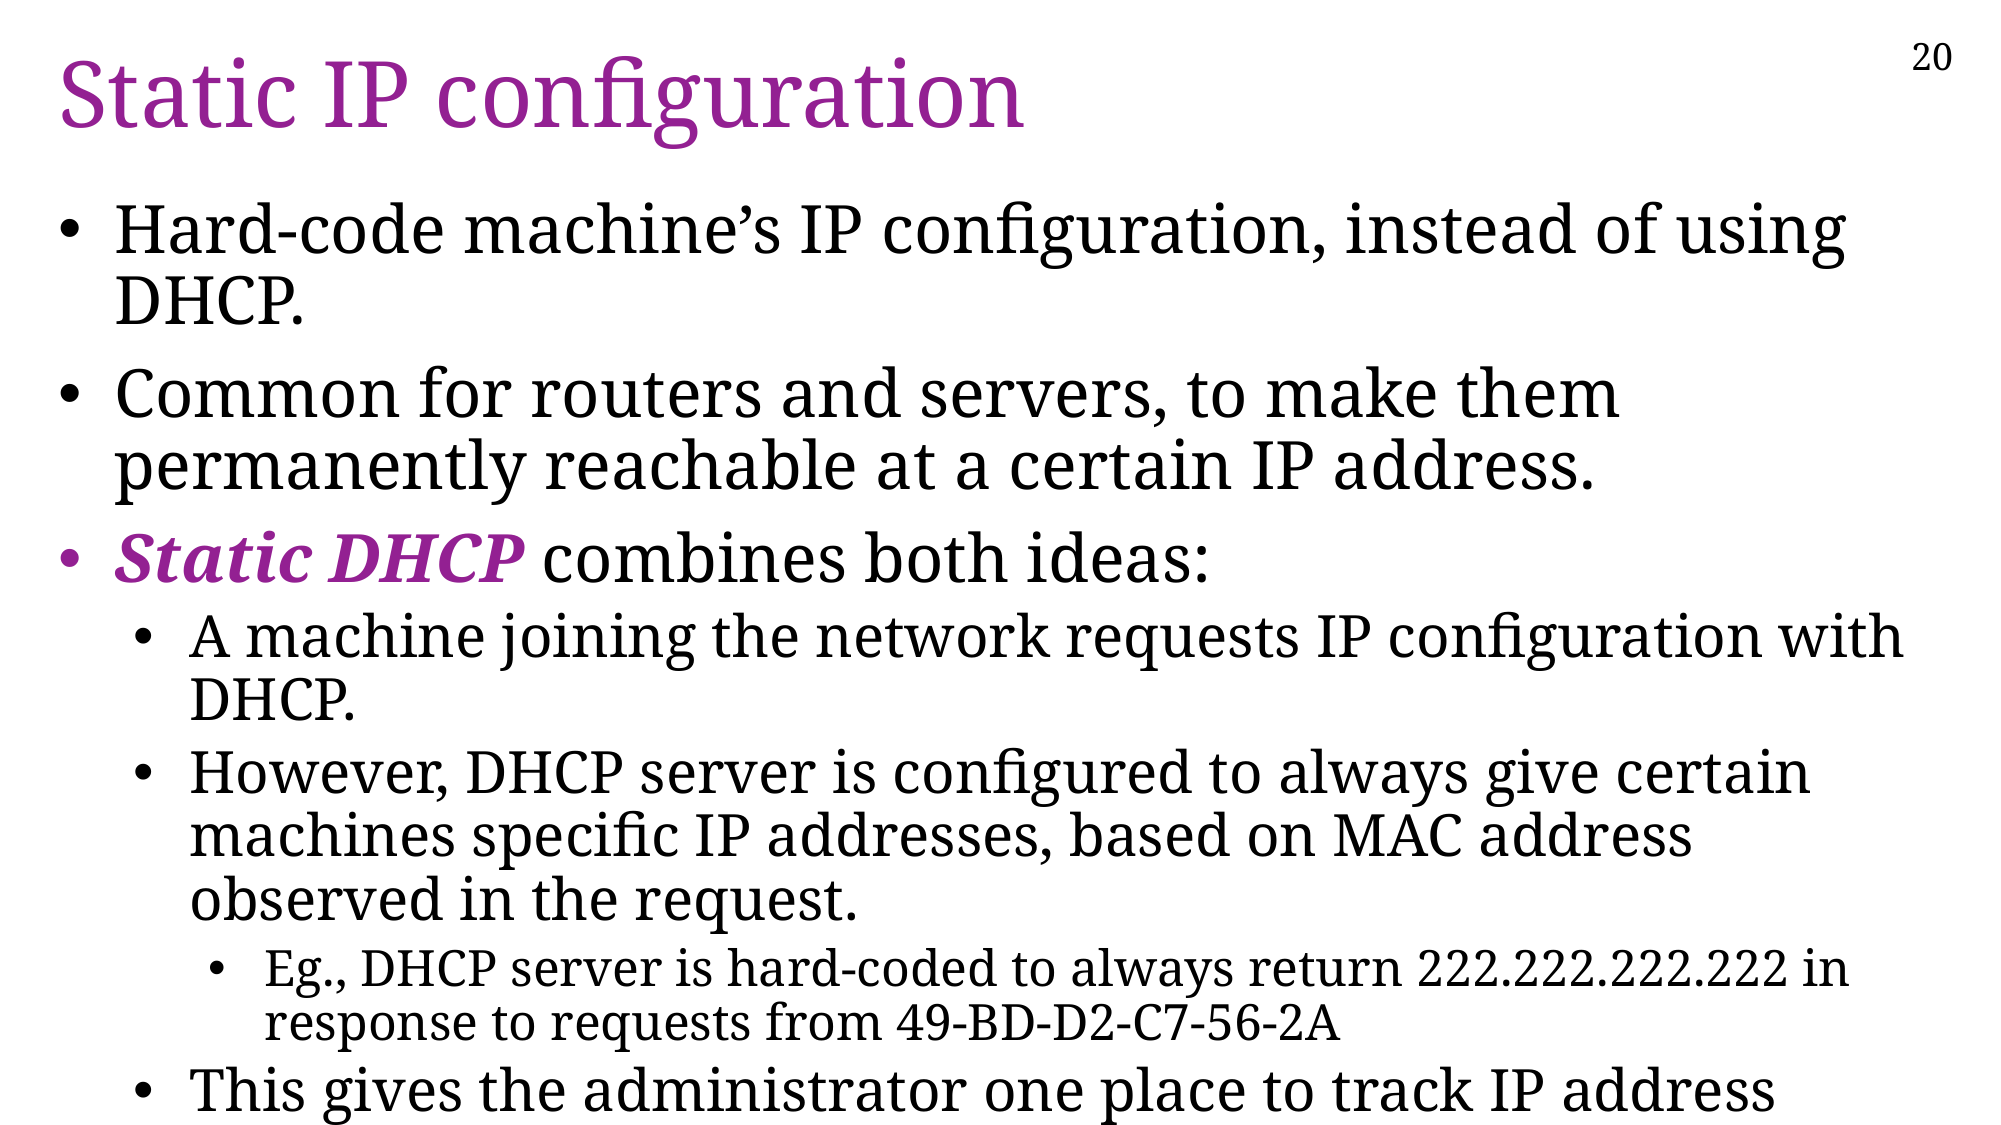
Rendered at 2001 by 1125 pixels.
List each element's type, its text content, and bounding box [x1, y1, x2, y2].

list Hard-code machine’s IP configuration, instead of using DHCP. Common for routers and servers, to make them permanently reachable at a certain IP address. Static DHCP combines both ideas: A machine joining the network requests IP configuration with DHCP. However, DHCP server is configured to always give certain machines specific IP addresses, based on MAC address observed in the request. Eg., DHCP server is hard-coded to always return 222.222.222.222 in response to requests from 49-BD-D2-C7-56-2A This gives the administrator one place to track IP address assignments. Machines with unrecognized MAC addresses will get dynamic IP addresses from a pool of unused addresses. [43, 188, 1953, 1106]
title Static IP configuration [43, 25, 1953, 171]
